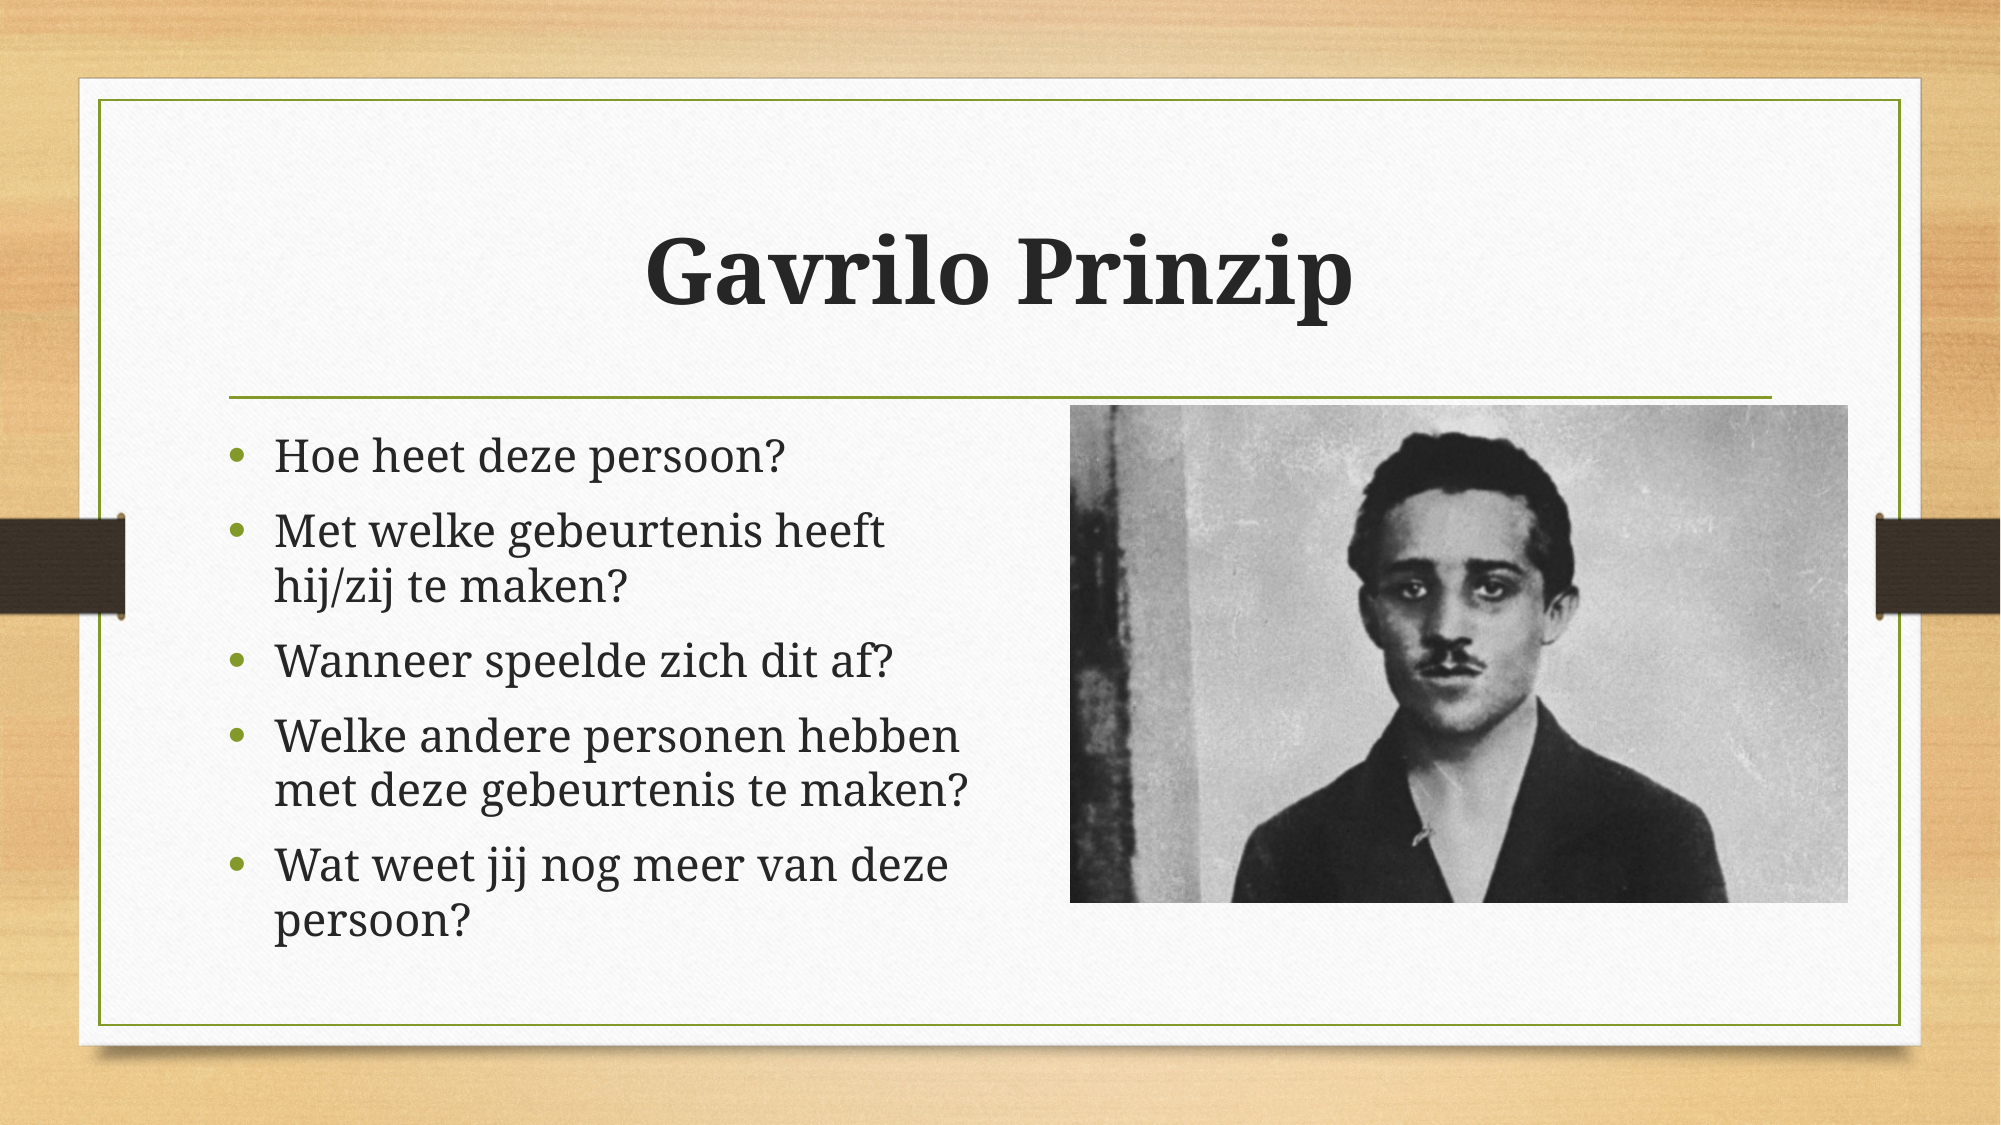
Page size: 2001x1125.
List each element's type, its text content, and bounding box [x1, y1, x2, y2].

list Hoe heet deze persoon? Met welke gebeurtenis heeft hij/zij te maken? Wanneer speelde zich dit af? Welke andere personen hebben met deze gebeurtenis te maken? Wat weet jij nog meer van deze persoon? [213, 420, 987, 963]
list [1070, 404, 1848, 903]
title Gavrilo Prinzip [212, 161, 1788, 375]
picture [0, 0, 2001, 1125]
